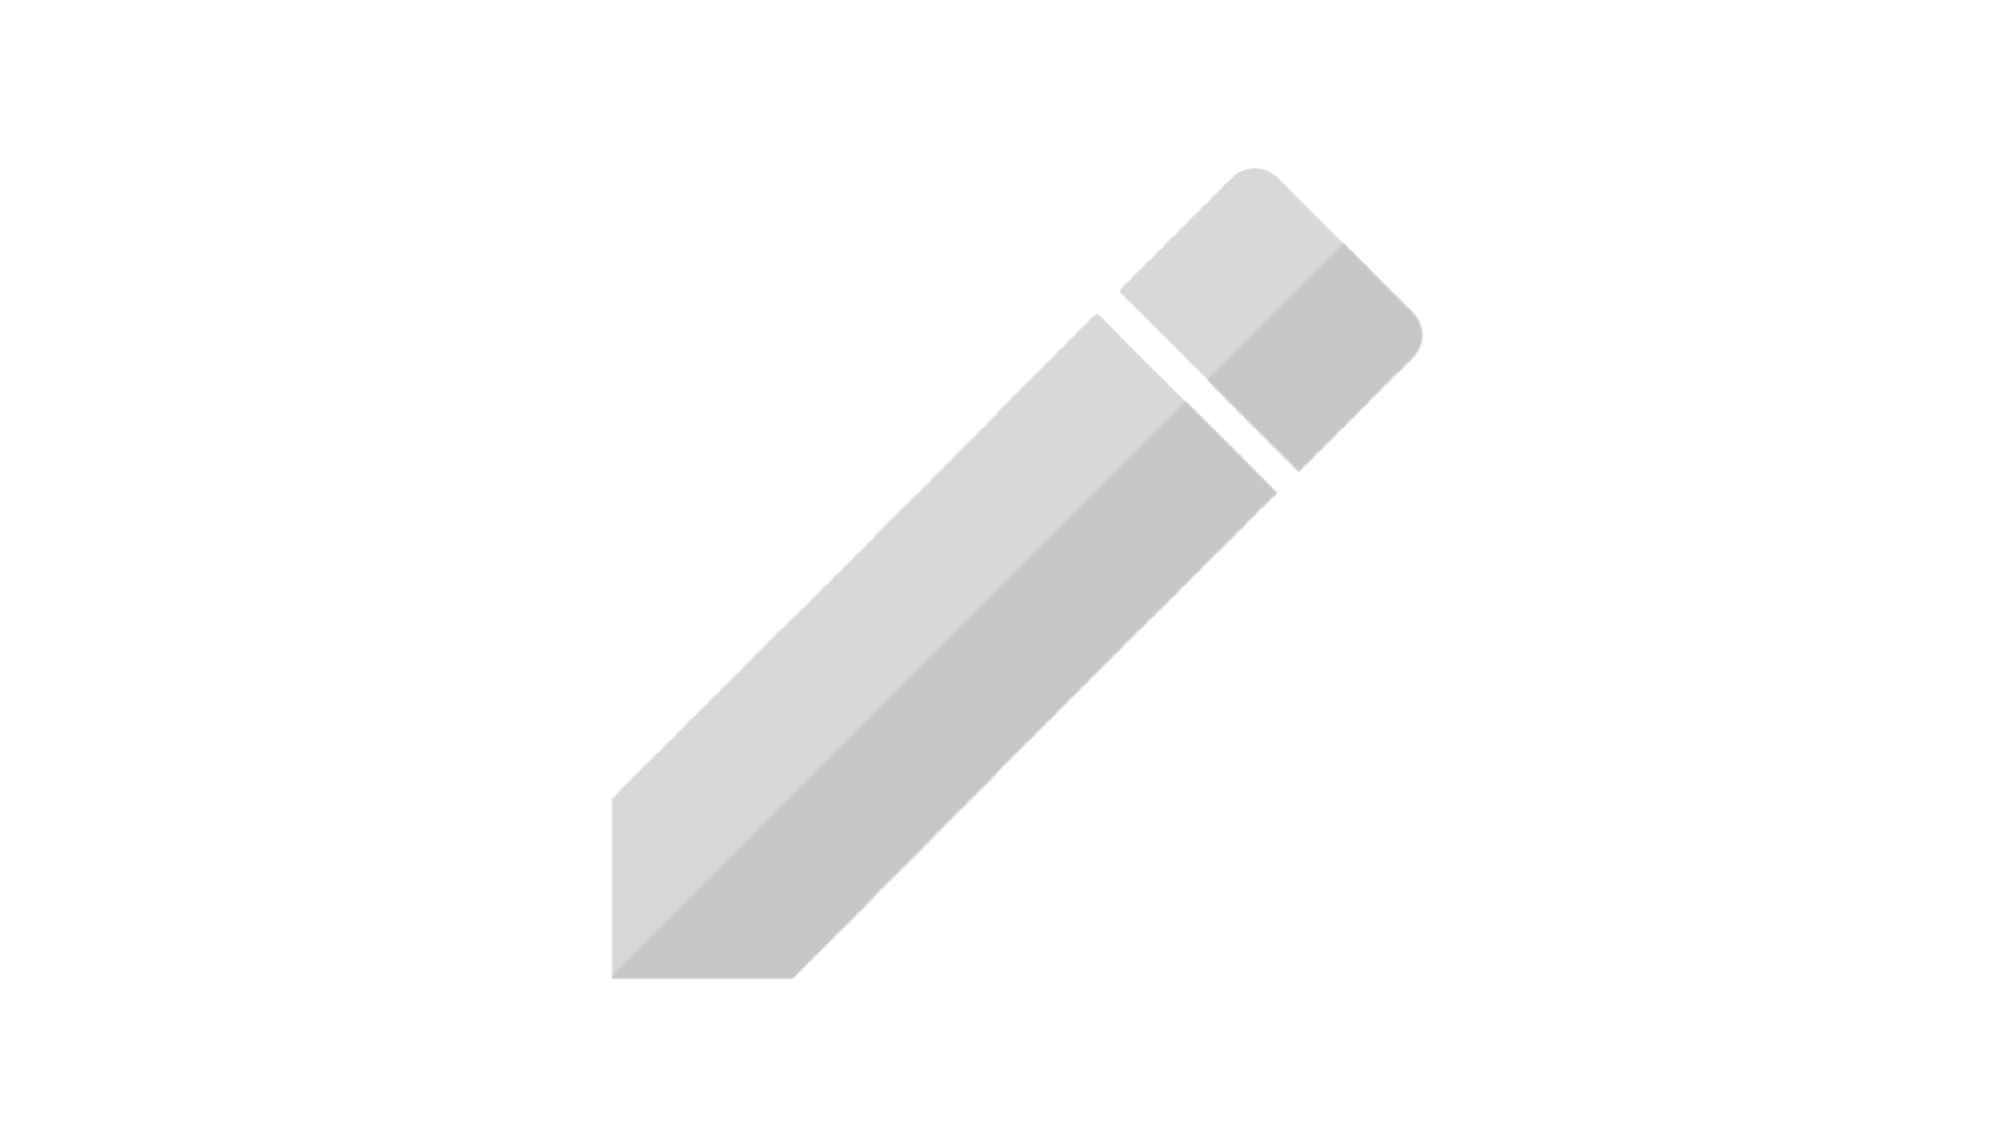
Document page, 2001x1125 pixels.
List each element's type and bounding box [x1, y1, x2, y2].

picture [438, 0, 1562, 1125]
